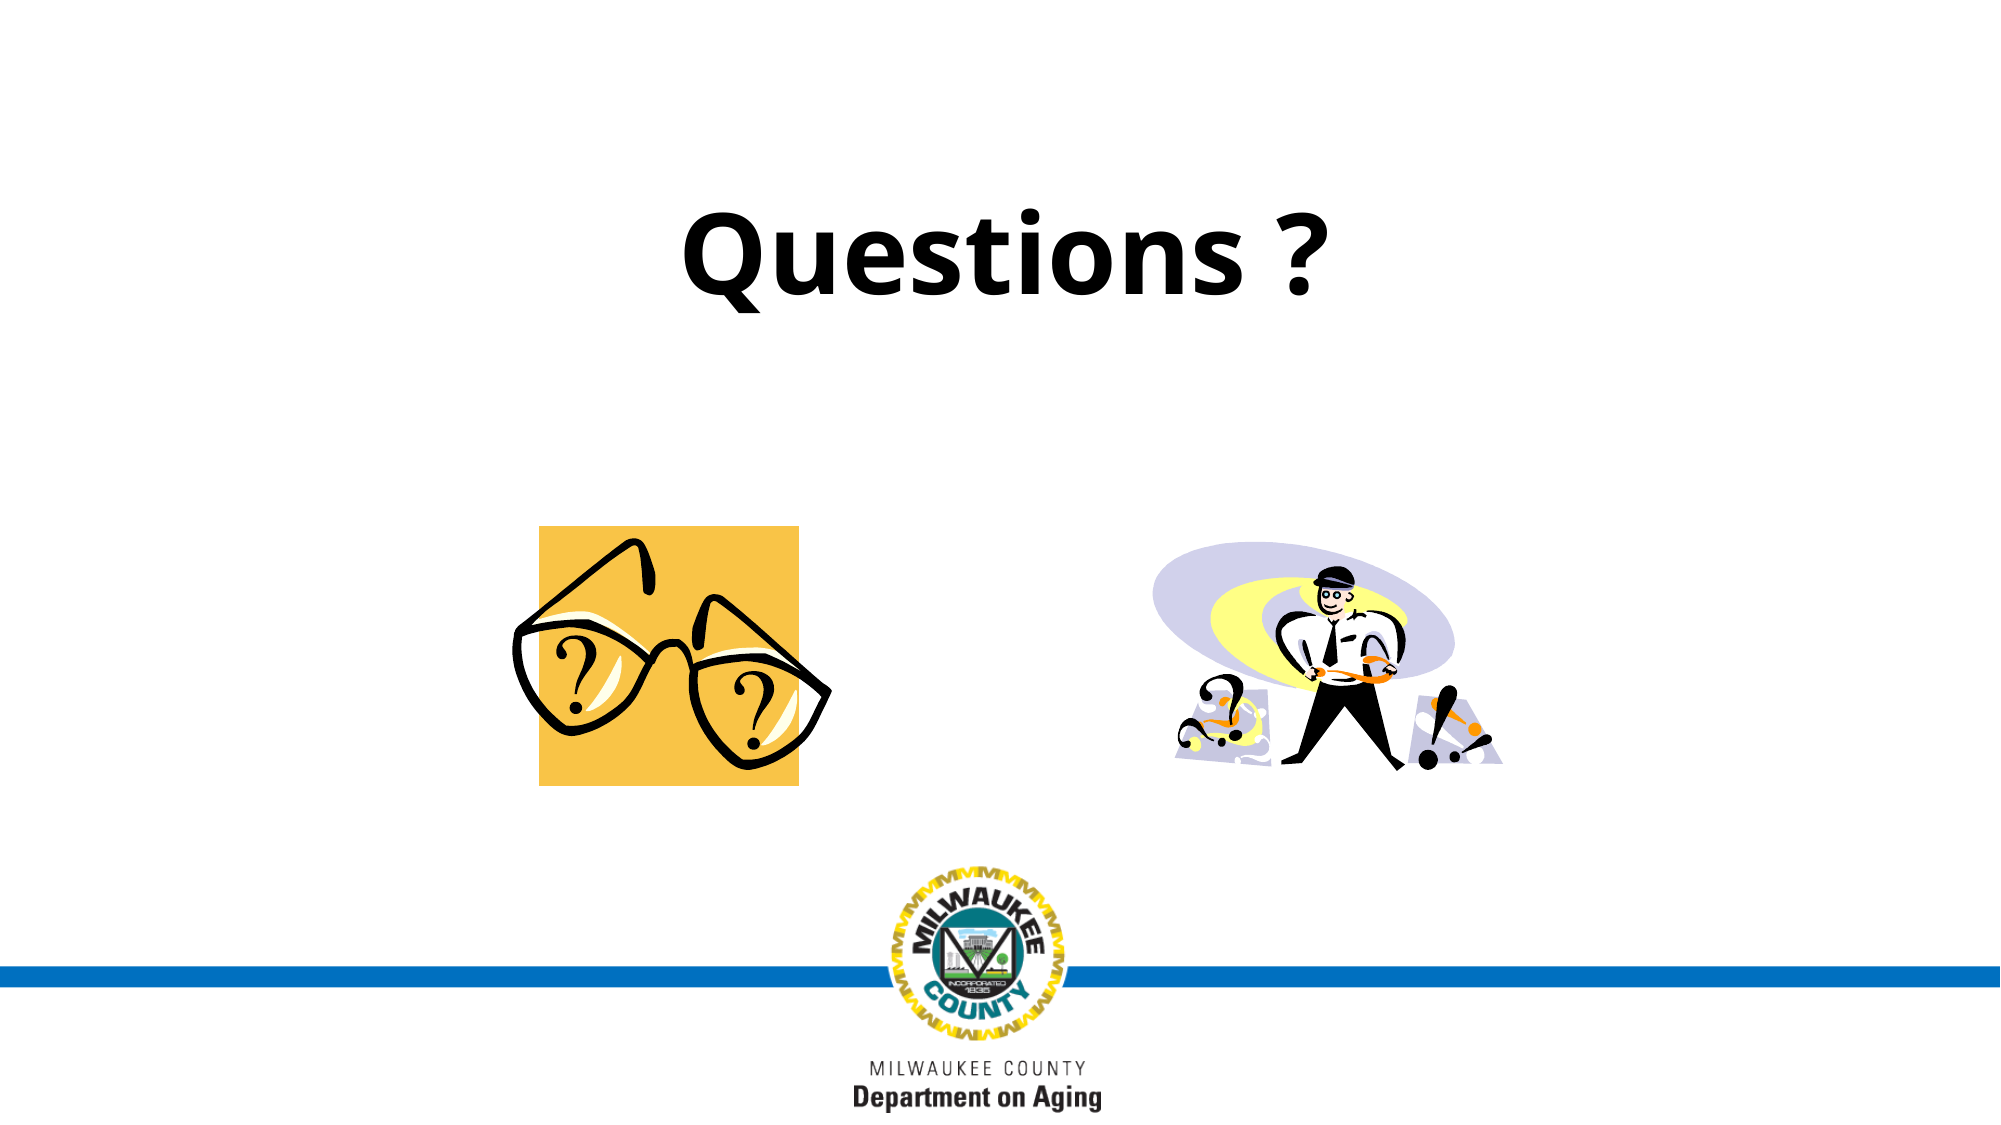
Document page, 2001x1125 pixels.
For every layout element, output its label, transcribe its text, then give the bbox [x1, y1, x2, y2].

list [1148, 536, 1508, 776]
title Questions ? [644, 152, 1365, 365]
picture [854, 862, 1101, 1113]
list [511, 526, 833, 787]
